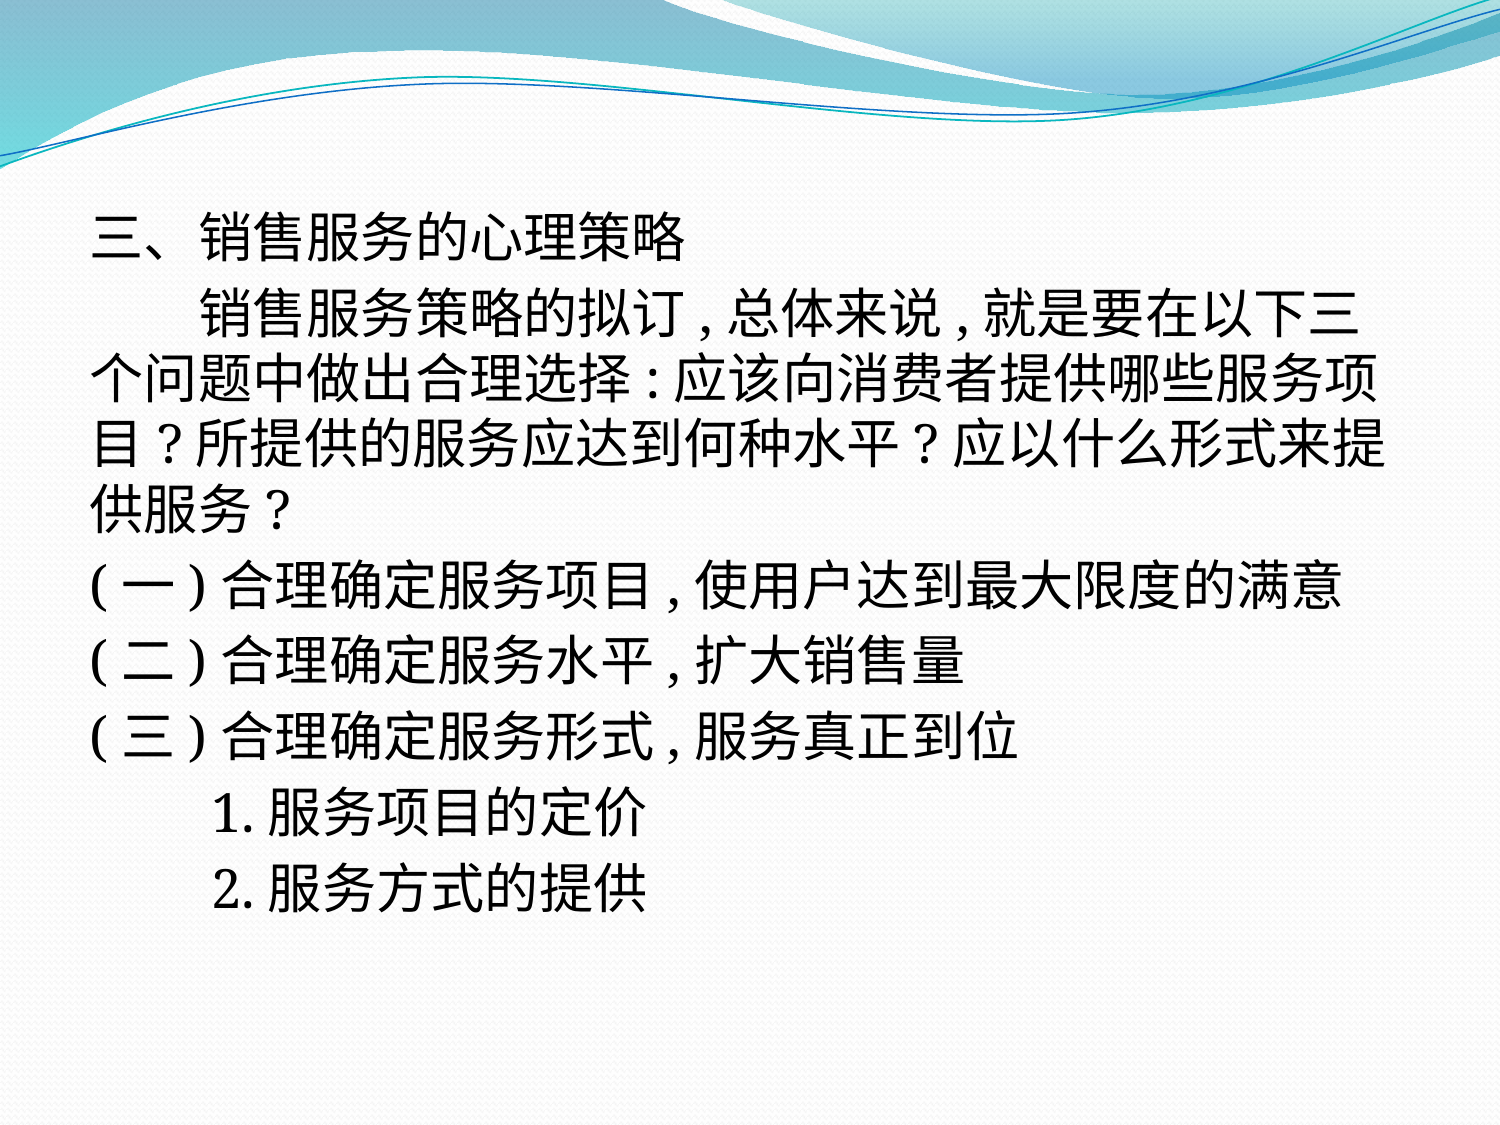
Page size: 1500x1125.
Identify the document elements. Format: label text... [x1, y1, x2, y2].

list 三、销售服务的心理策略 销售服务策略的拟订,总体来说,就是要在以下三个问题中做出合理选择:应该向消费者提供哪些服务项目?所提供的服务应达到何种水平?应以什么形式来提供服务? (一)合理确定服务项目,使用户达到最大限度的满意 (二)合理确定服务水平,扩大销售量 (三)合理确定服务形式,服务真正到位 1.服务项目的定价 2.服务方式的提供 [75, 196, 1425, 1038]
